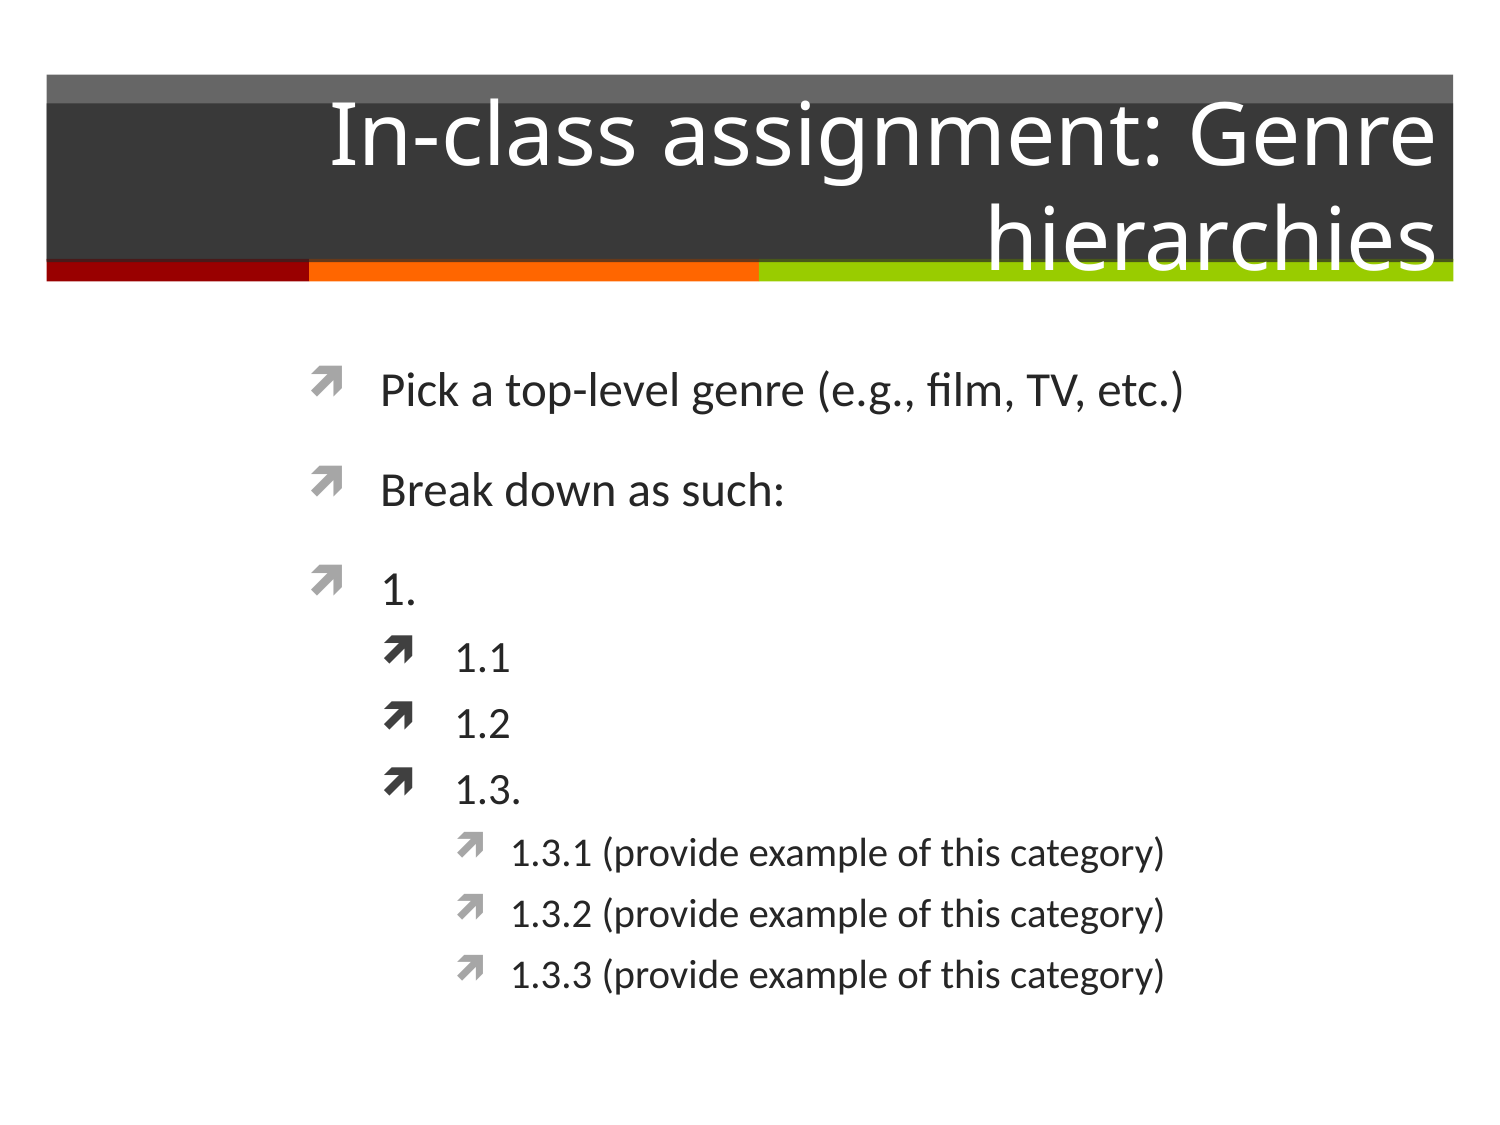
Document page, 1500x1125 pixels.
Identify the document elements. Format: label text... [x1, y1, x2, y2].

title In-class assignment: Genre hierarchies [46, 103, 1454, 263]
list Pick a top-level genre (e.g., film, TV, etc.) Break down as such: 1. 1.1 1.2 1.3. 1.3.1 (provide example of this category) 1.3.2 (provide example of this category) 1.3.3 (provide example of this category) [292, 350, 1454, 1005]
